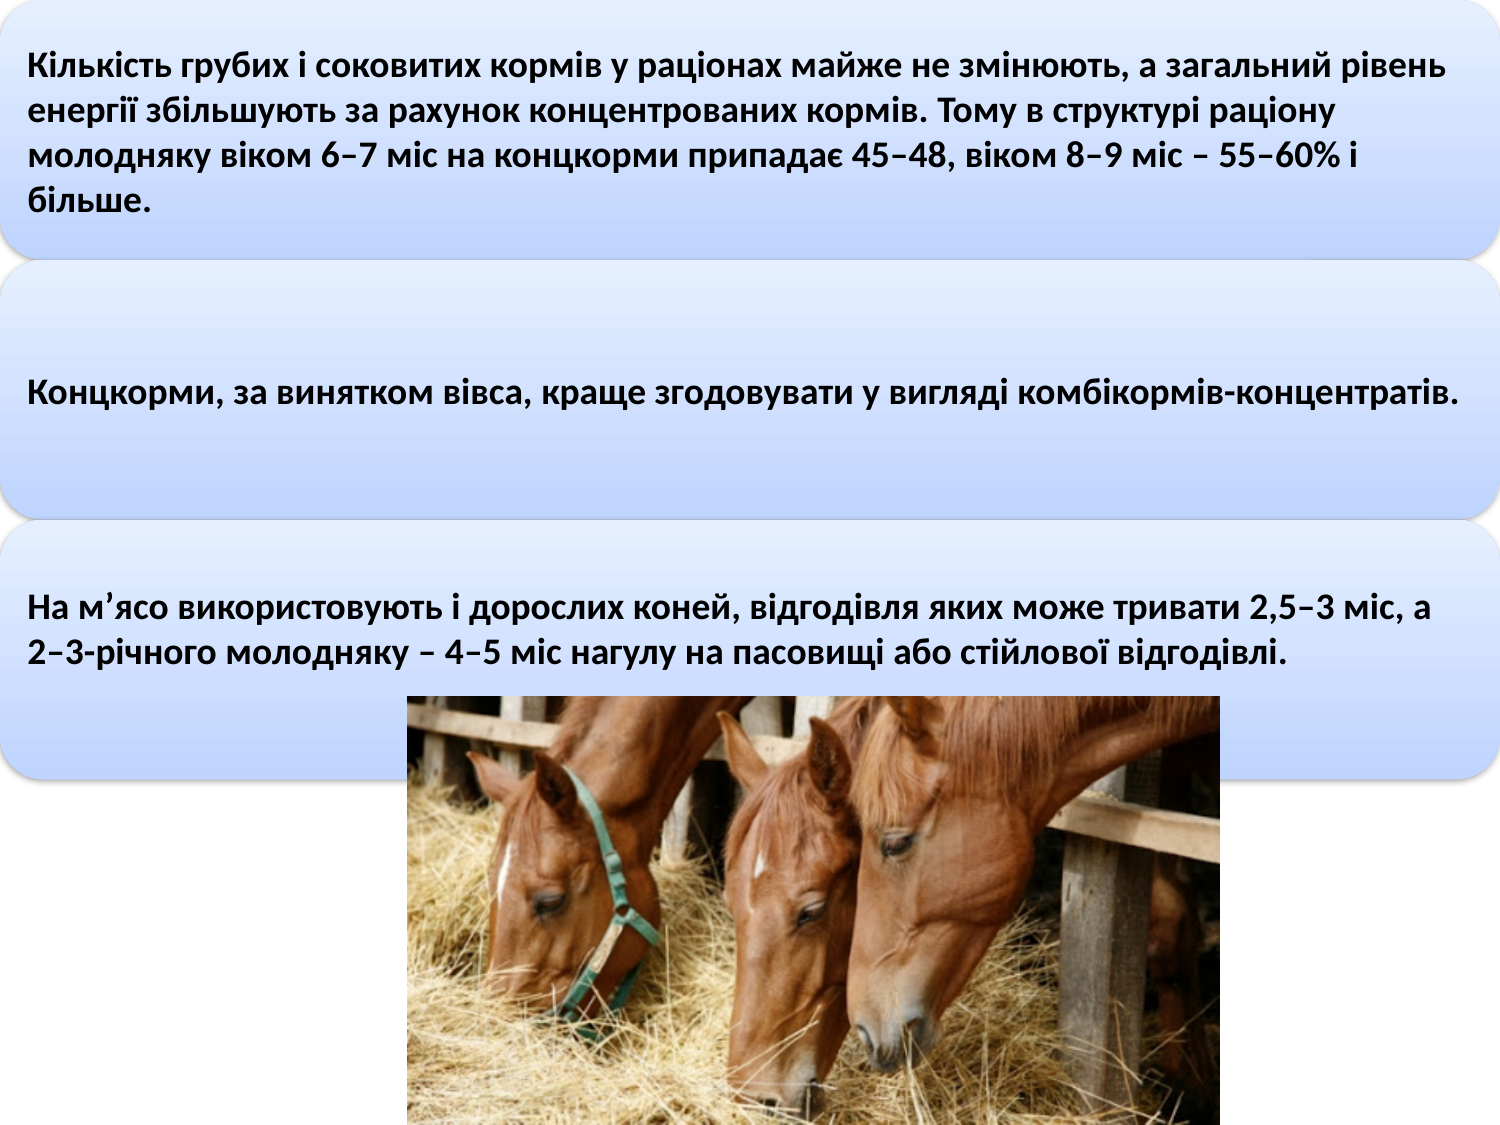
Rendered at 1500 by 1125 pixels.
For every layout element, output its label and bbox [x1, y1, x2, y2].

picture [407, 696, 1220, 1125]
text_box [0, 0, 1500, 780]
